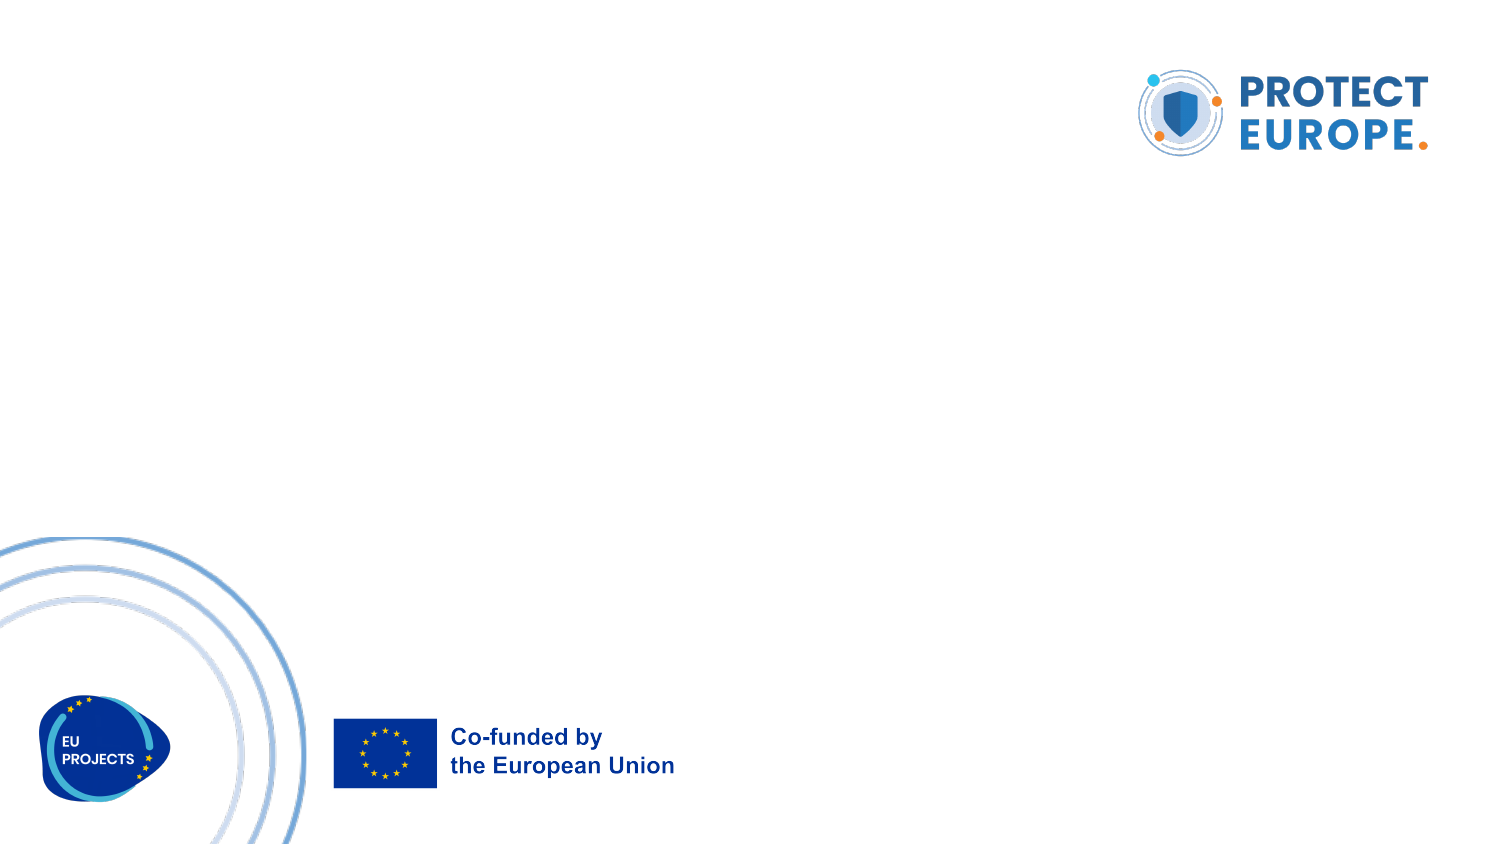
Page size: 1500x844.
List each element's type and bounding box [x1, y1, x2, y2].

picture [328, 713, 688, 794]
picture [35, 690, 173, 809]
picture [759, 108, 1415, 736]
